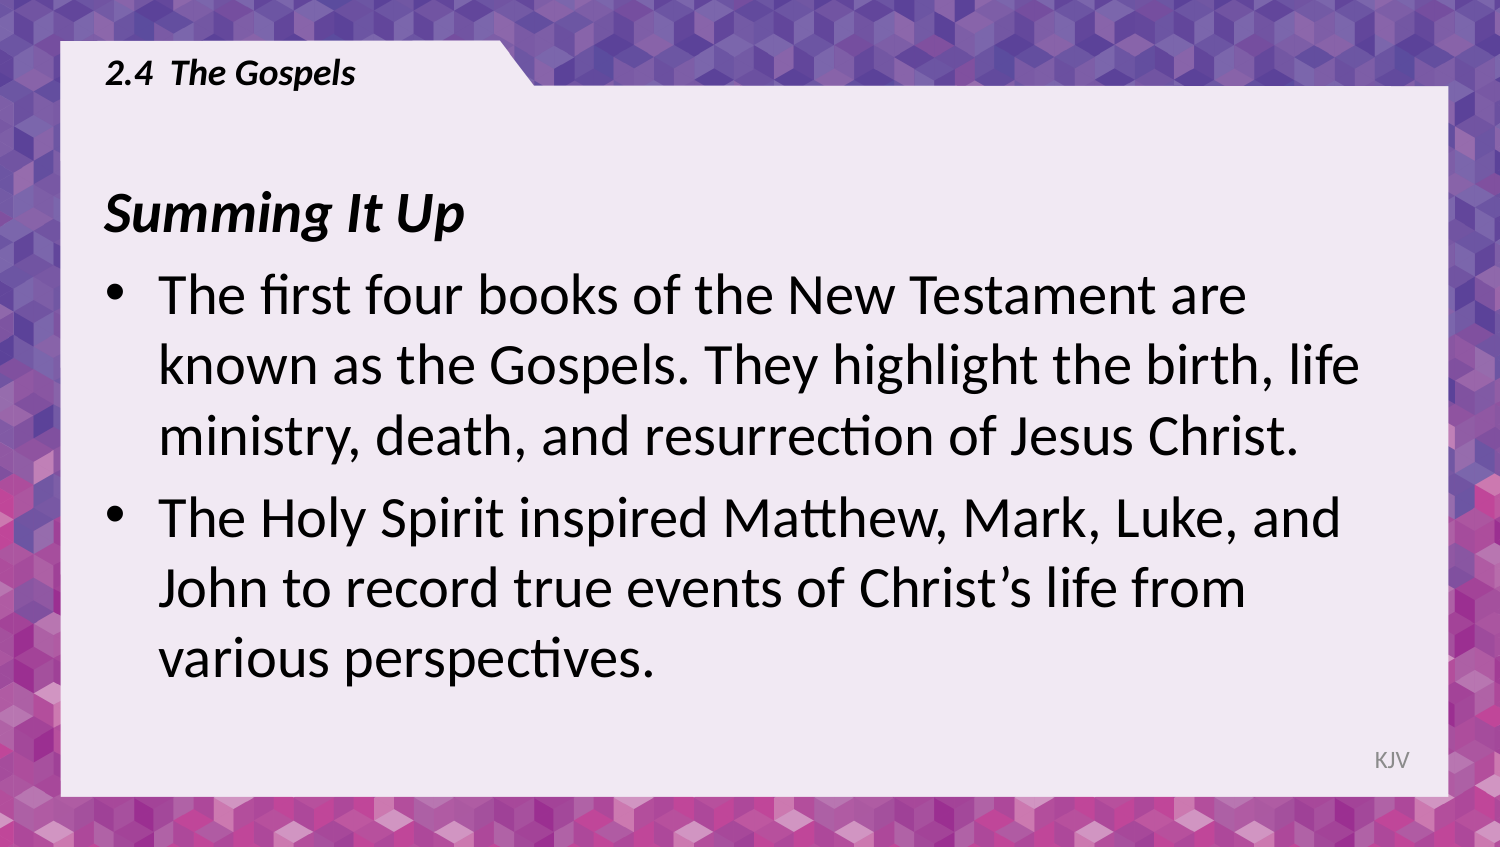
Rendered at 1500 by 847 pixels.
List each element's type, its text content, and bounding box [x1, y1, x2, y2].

title 2.4 The Gospels [89, 33, 1420, 108]
picture [0, 0, 1500, 847]
footer KJV [950, 736, 1425, 782]
list Summing It Up The first four books of the New Testament are known as the Gospels. They highlight the birth, life ministry, death, and resurrection of Jesus Christ. The Holy Spirit inspired Matthew, Mark, Luke, and John to record true events of Christ’s life from various perspectives. [89, 141, 1403, 722]
